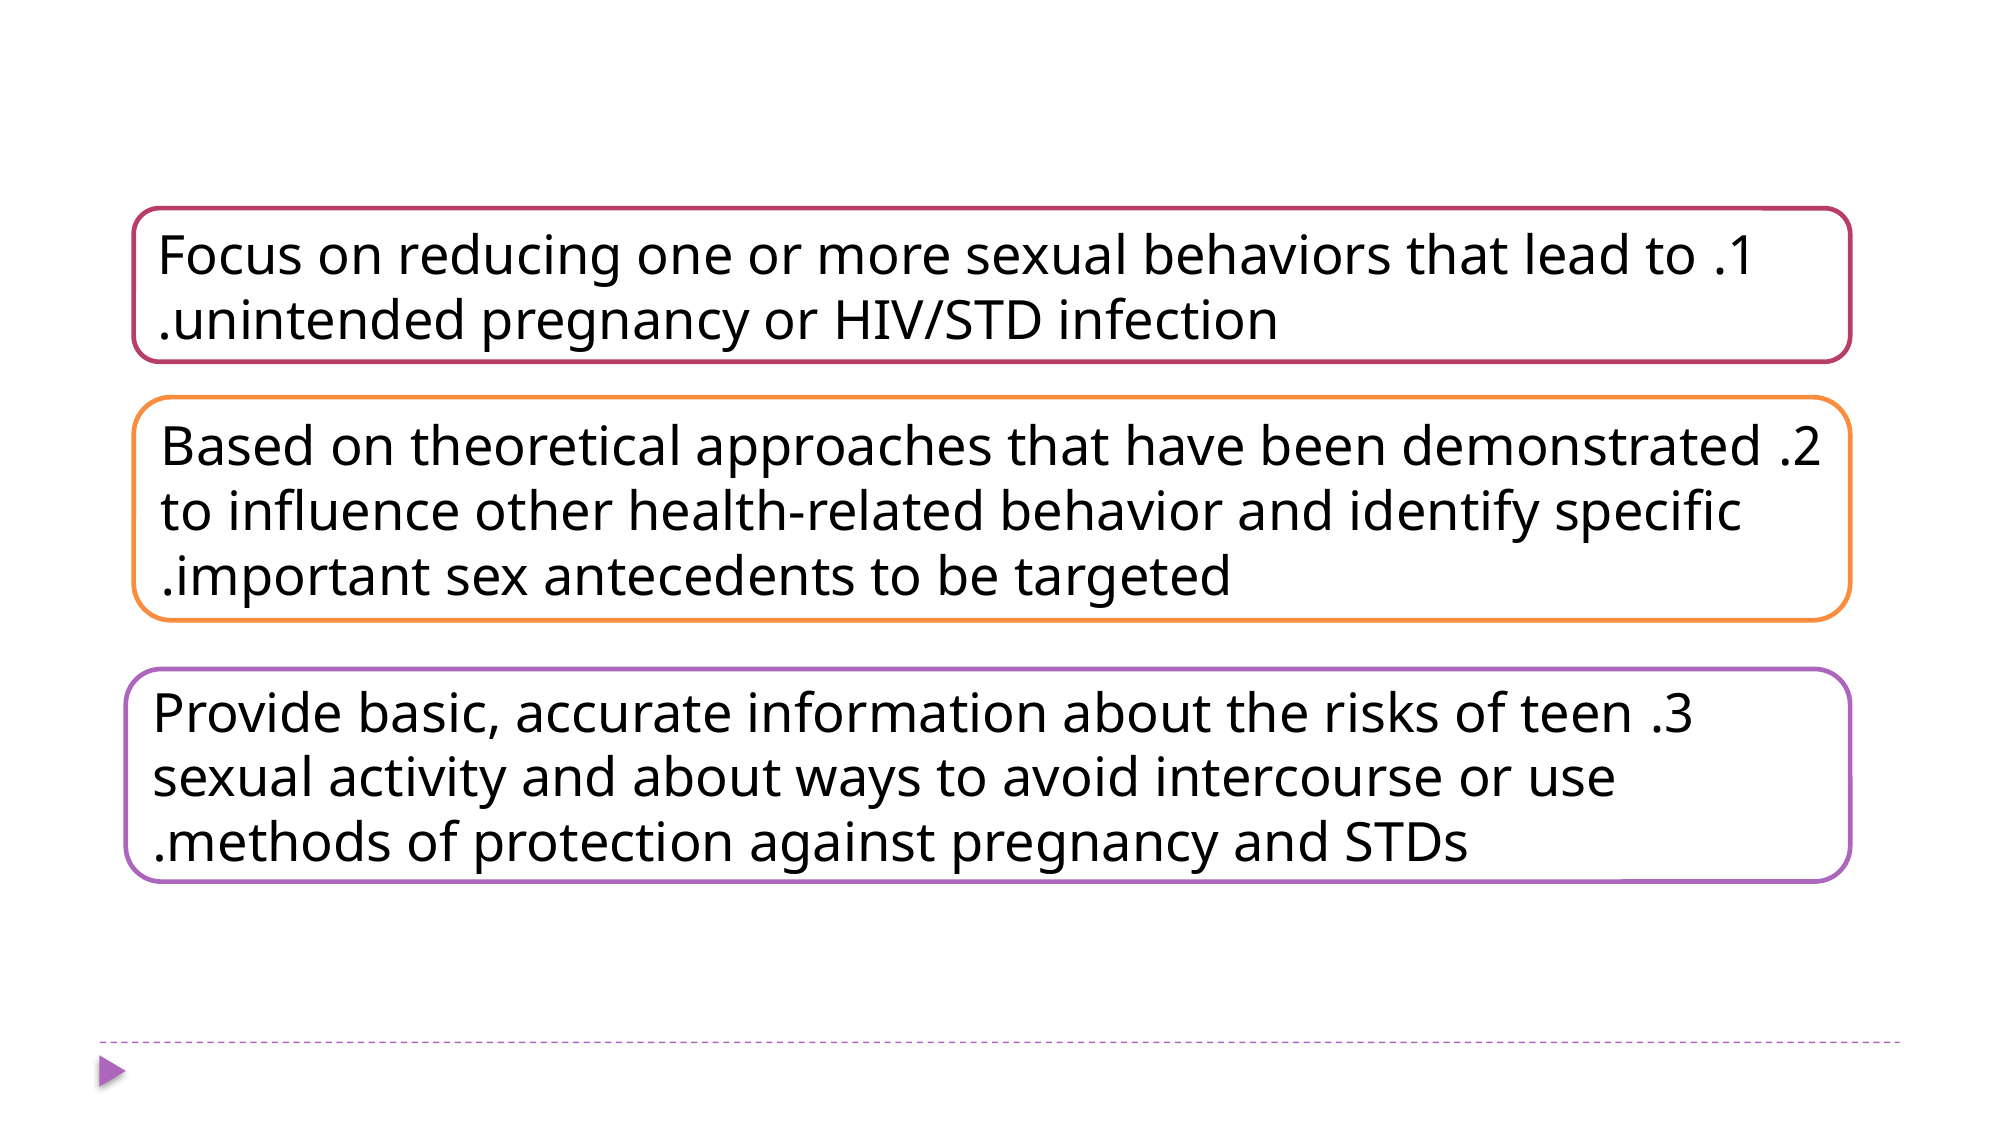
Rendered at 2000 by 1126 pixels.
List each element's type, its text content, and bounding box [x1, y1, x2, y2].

text_box 2. Based on theoretical approaches that have been demonstrated to influence other health-related behavior and identify specific important sex antecedents to be targeted. [132, 395, 1852, 622]
text_box 3. Provide basic, accurate information about the risks of teen sexual activity and about ways to avoid intercourse or use methods of protection against pregnancy and STDs. [124, 667, 1852, 884]
list [0, 196, 1874, 1000]
text_box 1. Focus on reducing one or more sexual behaviors that lead to unintended pregnancy or HIV/STD infection. [132, 206, 1852, 364]
